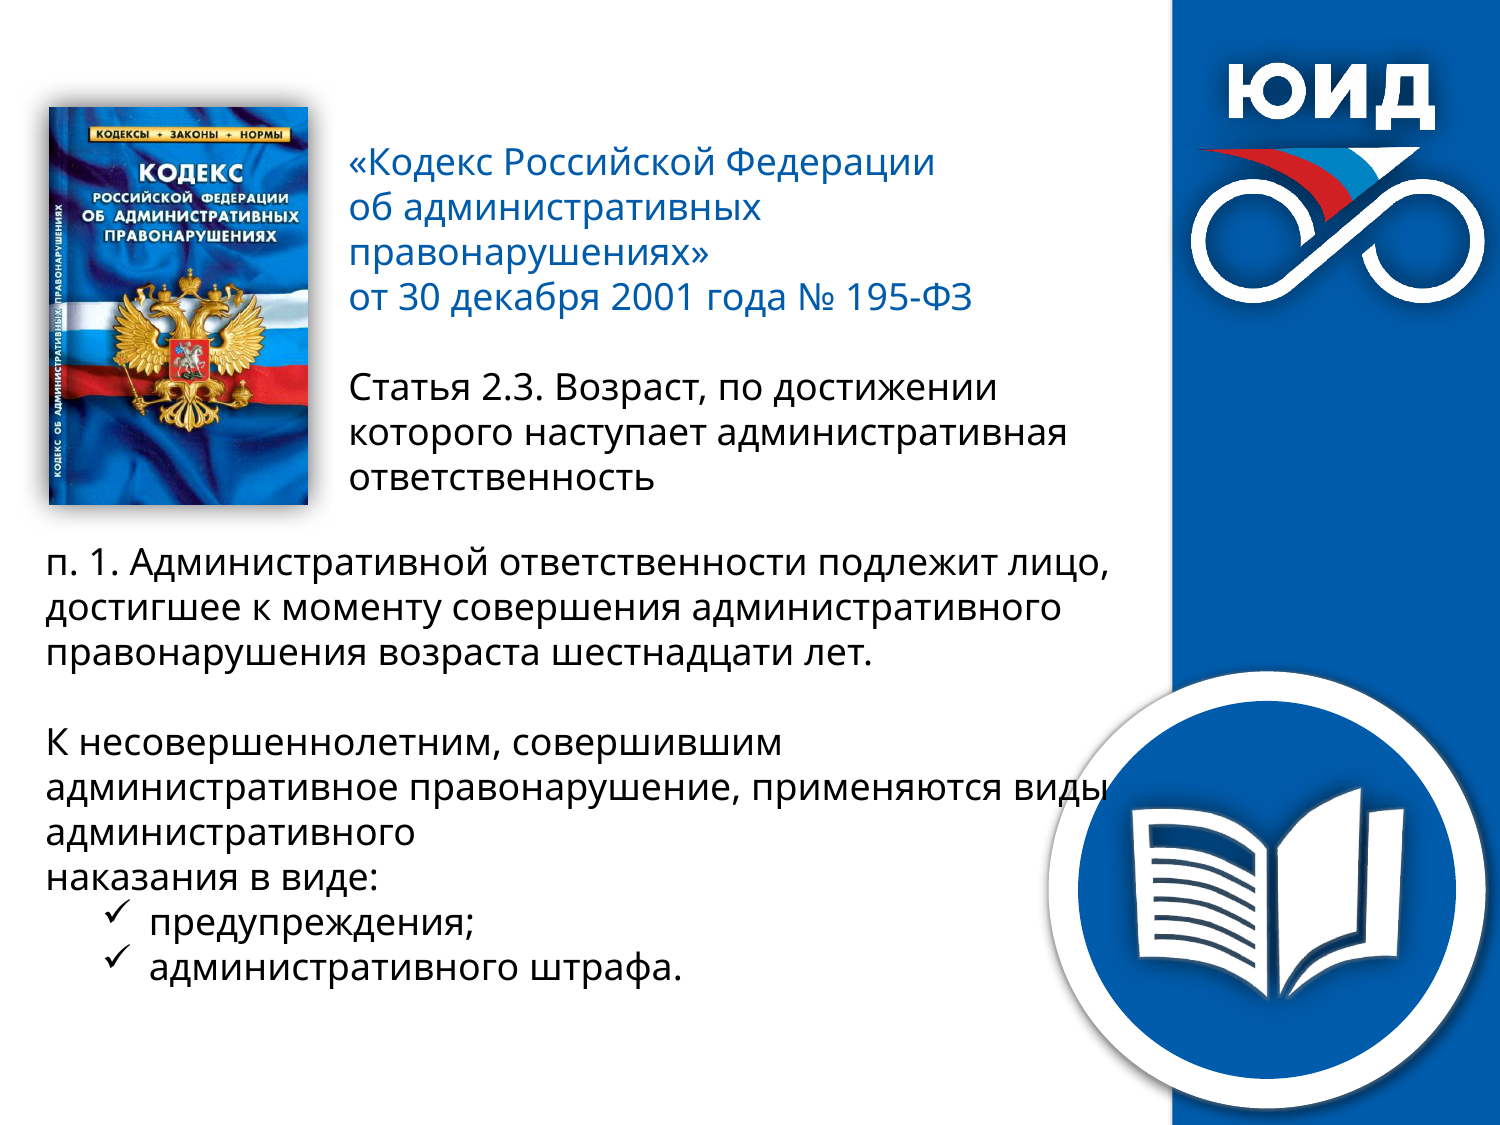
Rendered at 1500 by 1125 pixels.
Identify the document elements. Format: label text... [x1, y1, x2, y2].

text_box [1048, 0, 1500, 1125]
picture [49, 107, 308, 505]
text_box п. 1. Административной ответственности подлежит лицо, достигшее к моменту совершения административного правонарушения возраста шестнадцати лет. К несовершеннолетним, совершившим административное правонарушение, применяются виды административного наказания в виде: предупреждения; административного штрафа. [30, 530, 1048, 995]
text_box «Кодекс Российской Федерации об административных правонарушениях» от 30 декабря 2001 года № 195-ФЗ Статья 2.3. Возраст, по достижении которого наступает административная ответственность [333, 130, 1048, 506]
